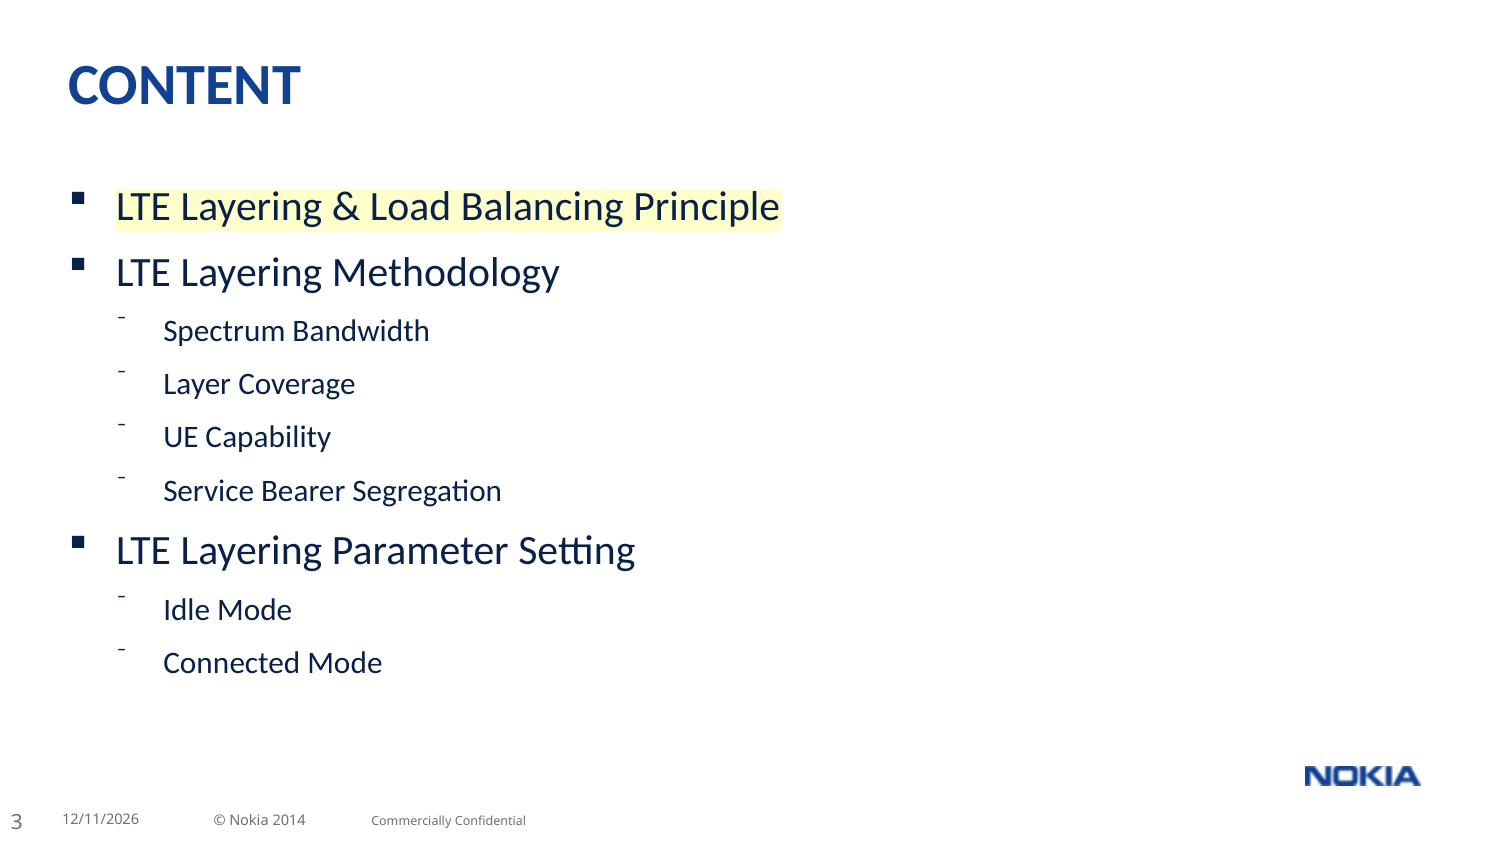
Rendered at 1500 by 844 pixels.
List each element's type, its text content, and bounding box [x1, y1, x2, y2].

list LTE Layering & Load Balancing Principle LTE Layering Methodology Spectrum Bandwidth Layer Coverage UE Capability Service Bearer Segregation LTE Layering Parameter Setting Idle Mode Connected Mode [68, 178, 1419, 722]
picture [1305, 766, 1421, 786]
title CONTENT [68, 45, 1419, 120]
